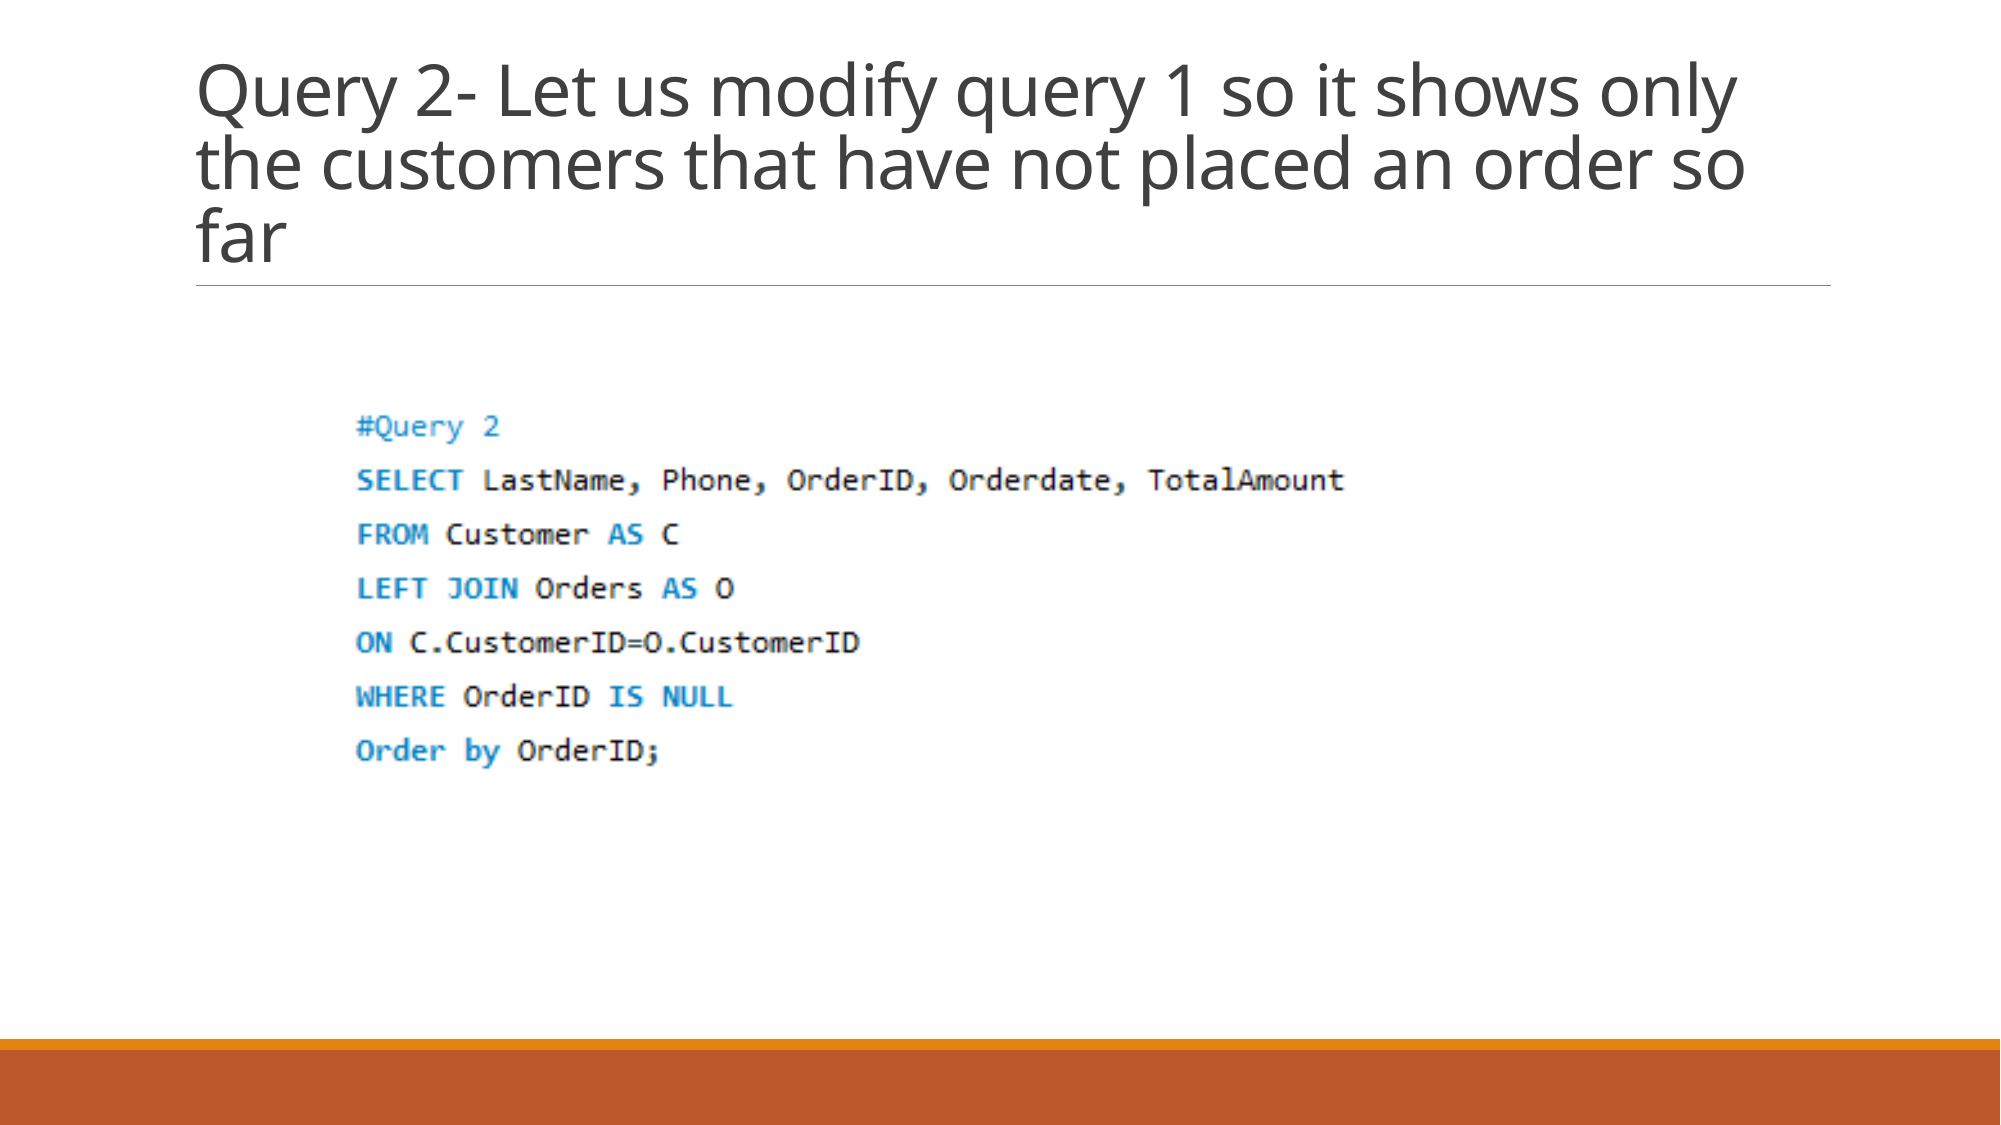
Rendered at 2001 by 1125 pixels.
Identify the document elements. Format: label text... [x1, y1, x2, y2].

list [325, 370, 1442, 777]
title Query 2- Let us modify query 1 so it shows only the customers that have not placed an order so far [180, 47, 1830, 285]
